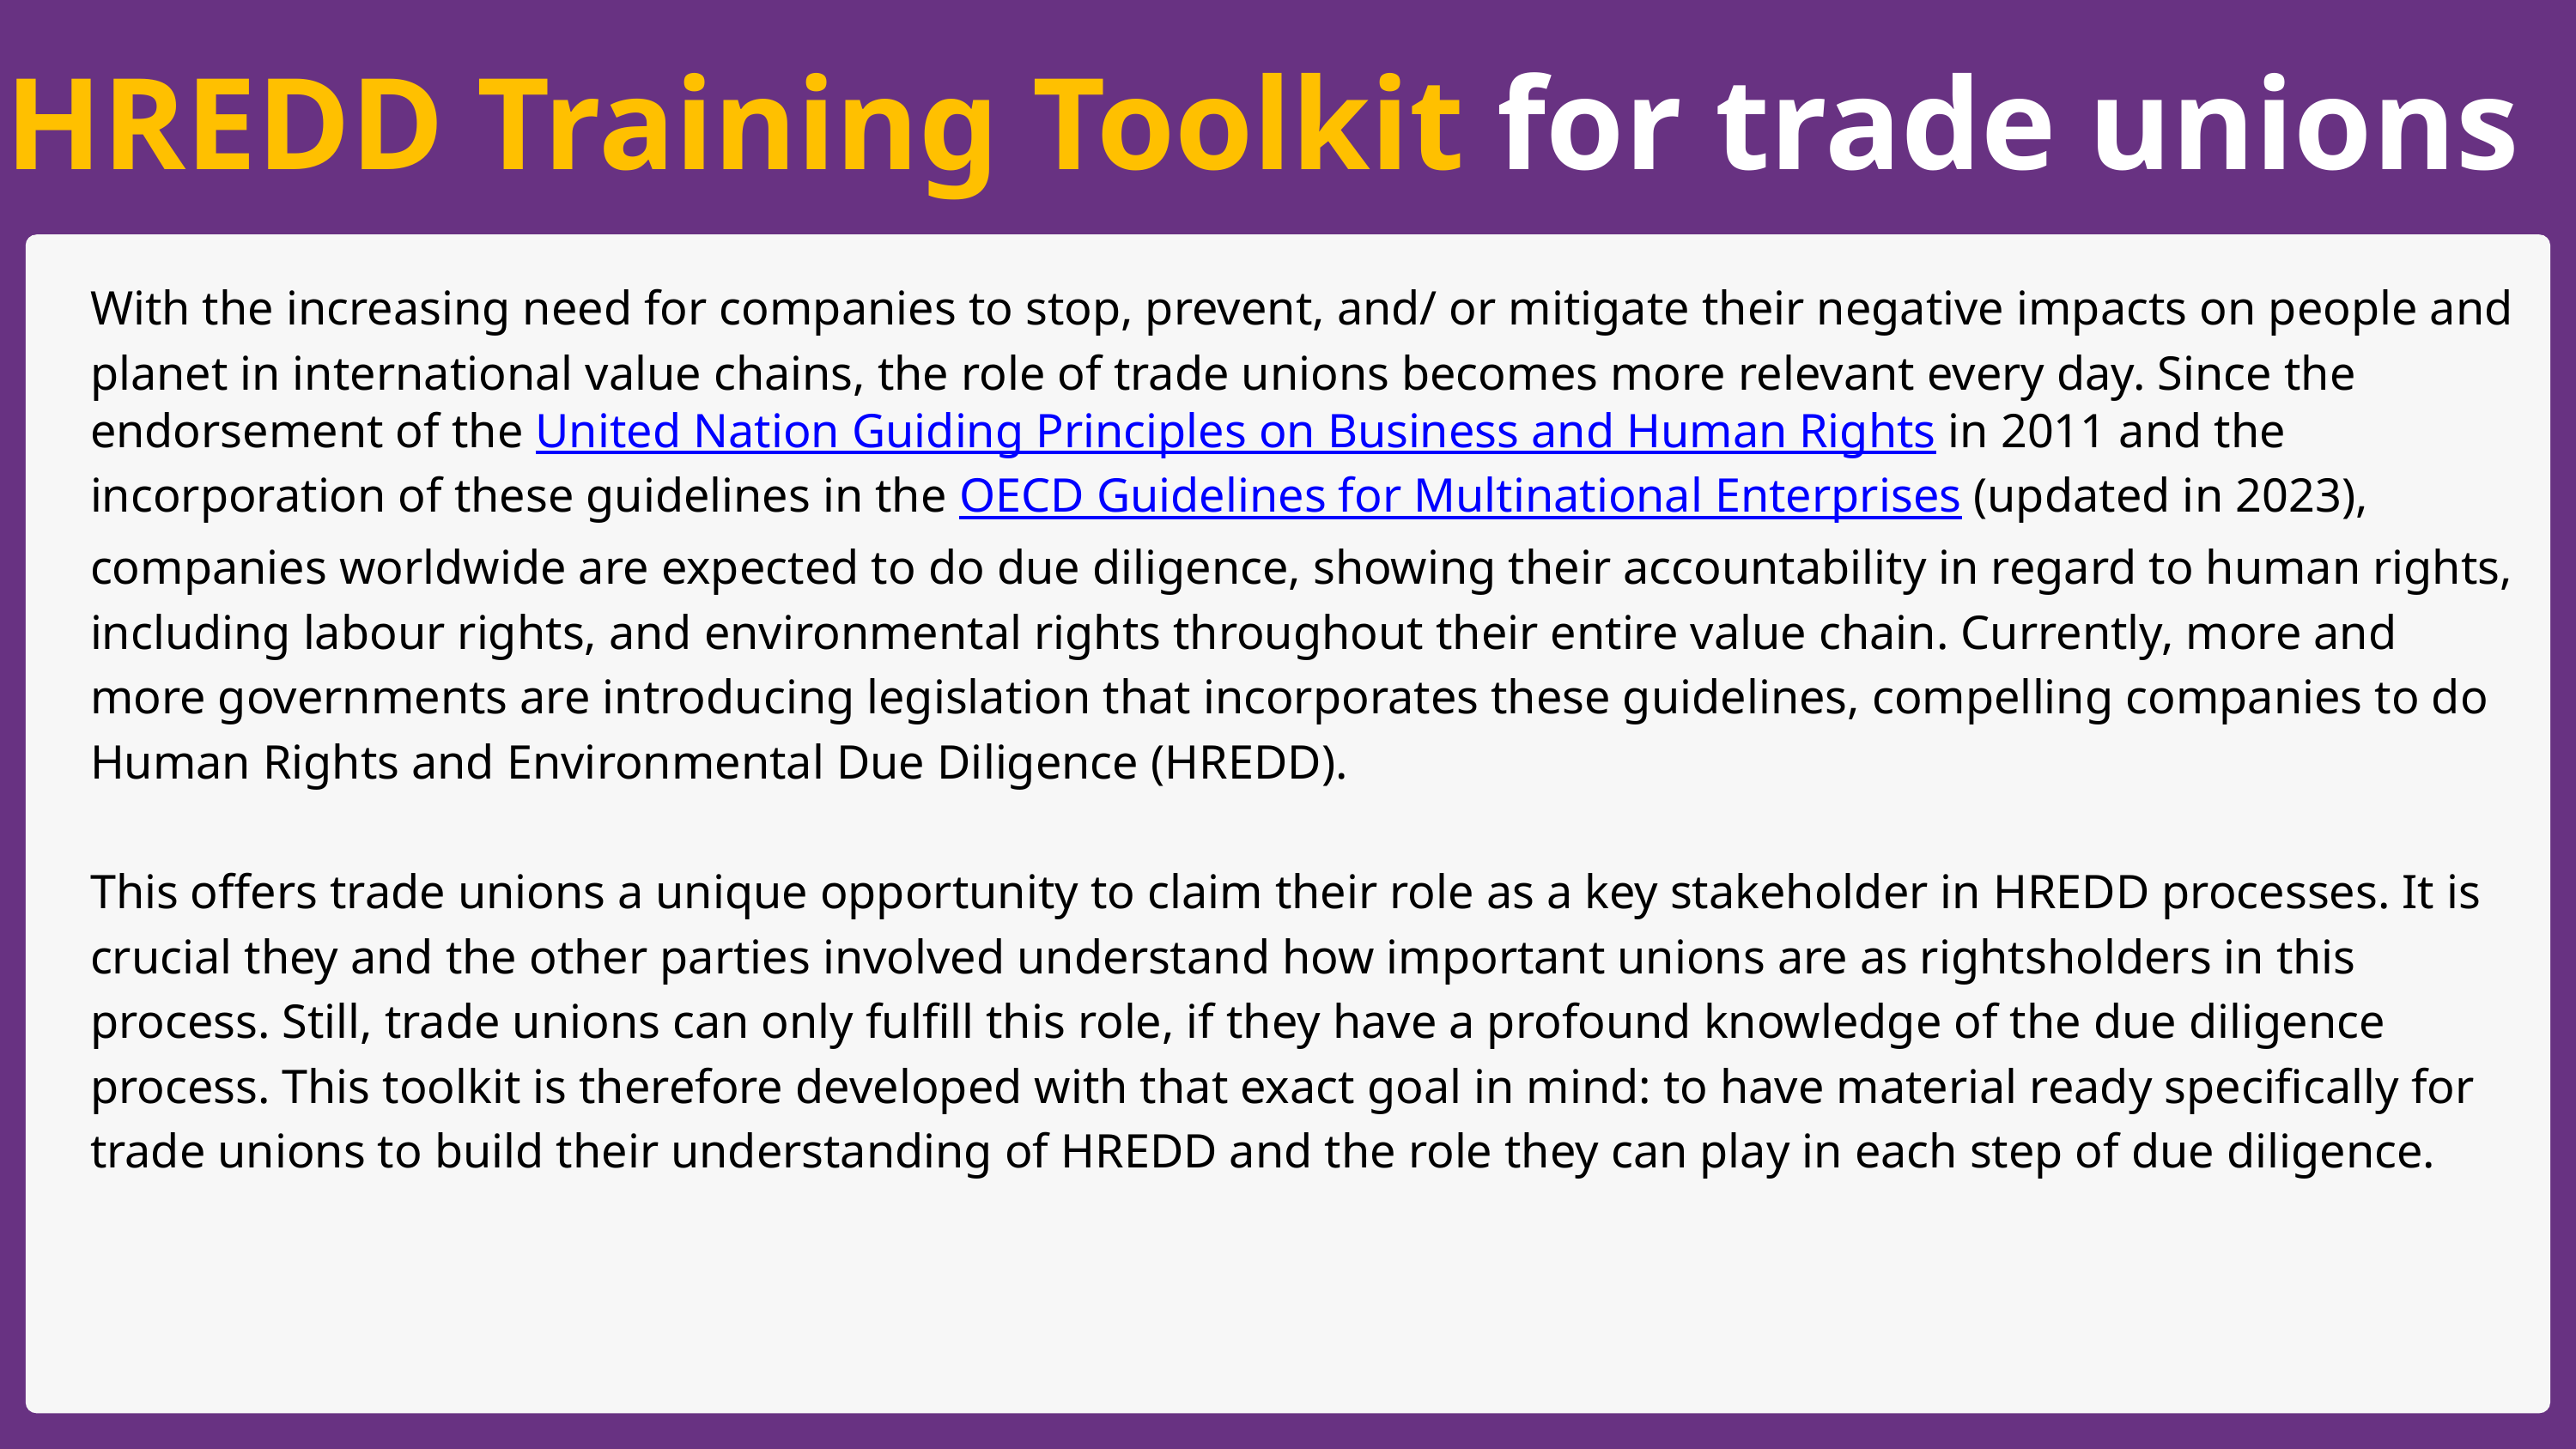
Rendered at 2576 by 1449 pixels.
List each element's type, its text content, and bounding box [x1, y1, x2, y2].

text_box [25, 233, 2551, 1414]
text_box HREDD Training Toolkit for trade unions [0, 48, 2525, 196]
